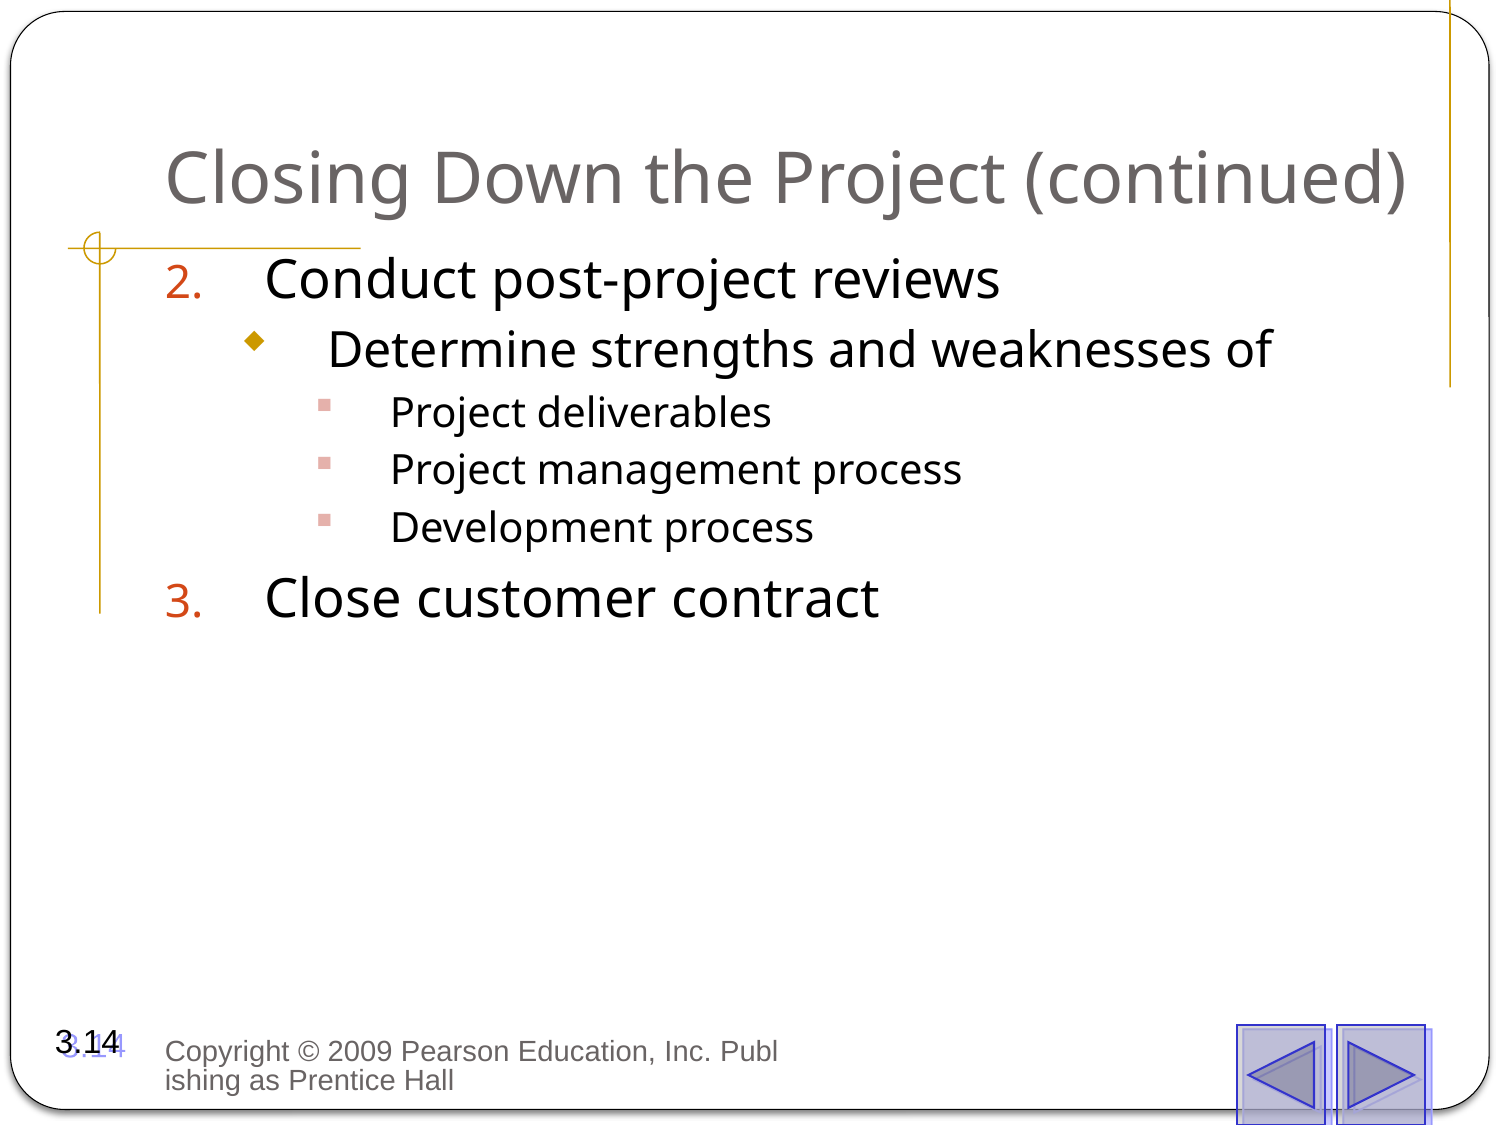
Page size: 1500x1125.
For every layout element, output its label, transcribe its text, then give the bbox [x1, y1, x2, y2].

title Closing Down the Project (continued) [150, 45, 1425, 233]
footer Copyright © 2009 Pearson Education, Inc. Publishing as Prentice Hall [150, 1012, 800, 1088]
text_box 3.14 [37, 1012, 138, 1107]
list Conduct post-project reviews Determine strengths and weaknesses of Project deliverables Project management process Development process Close customer contract [150, 237, 1425, 988]
